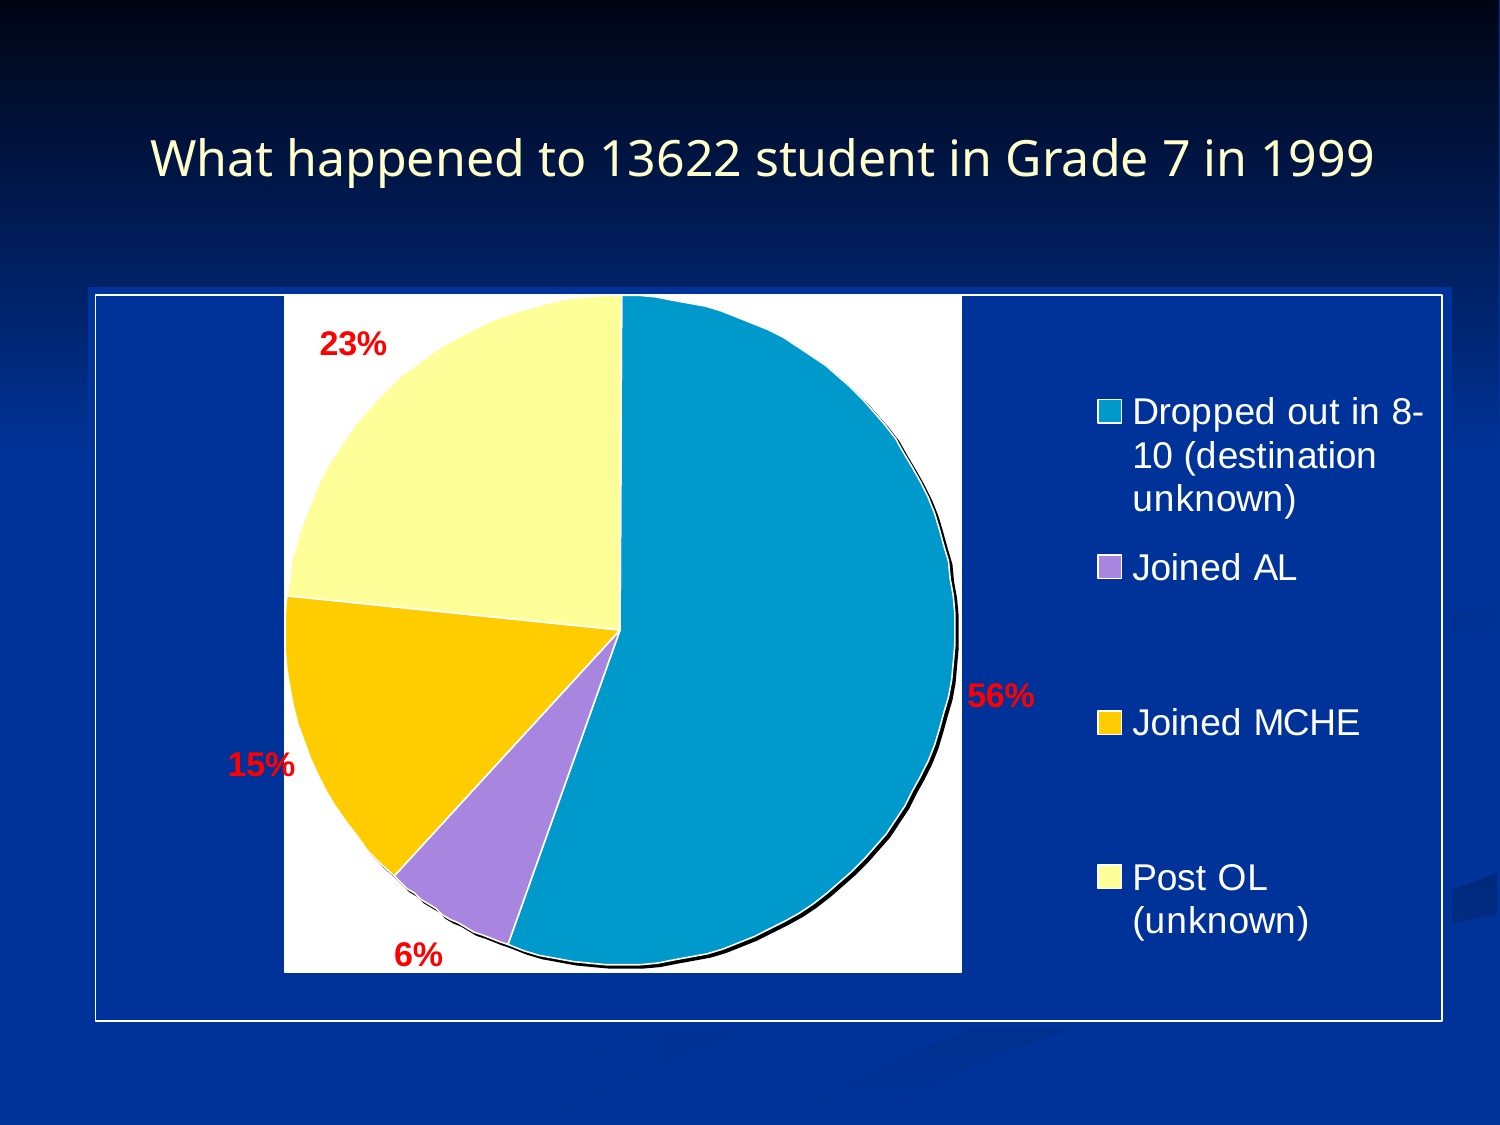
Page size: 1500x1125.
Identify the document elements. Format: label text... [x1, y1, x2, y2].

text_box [87, 287, 1452, 1029]
text_box What happened to 13622 student in Grade 7 in 1999 [87, 62, 1438, 250]
